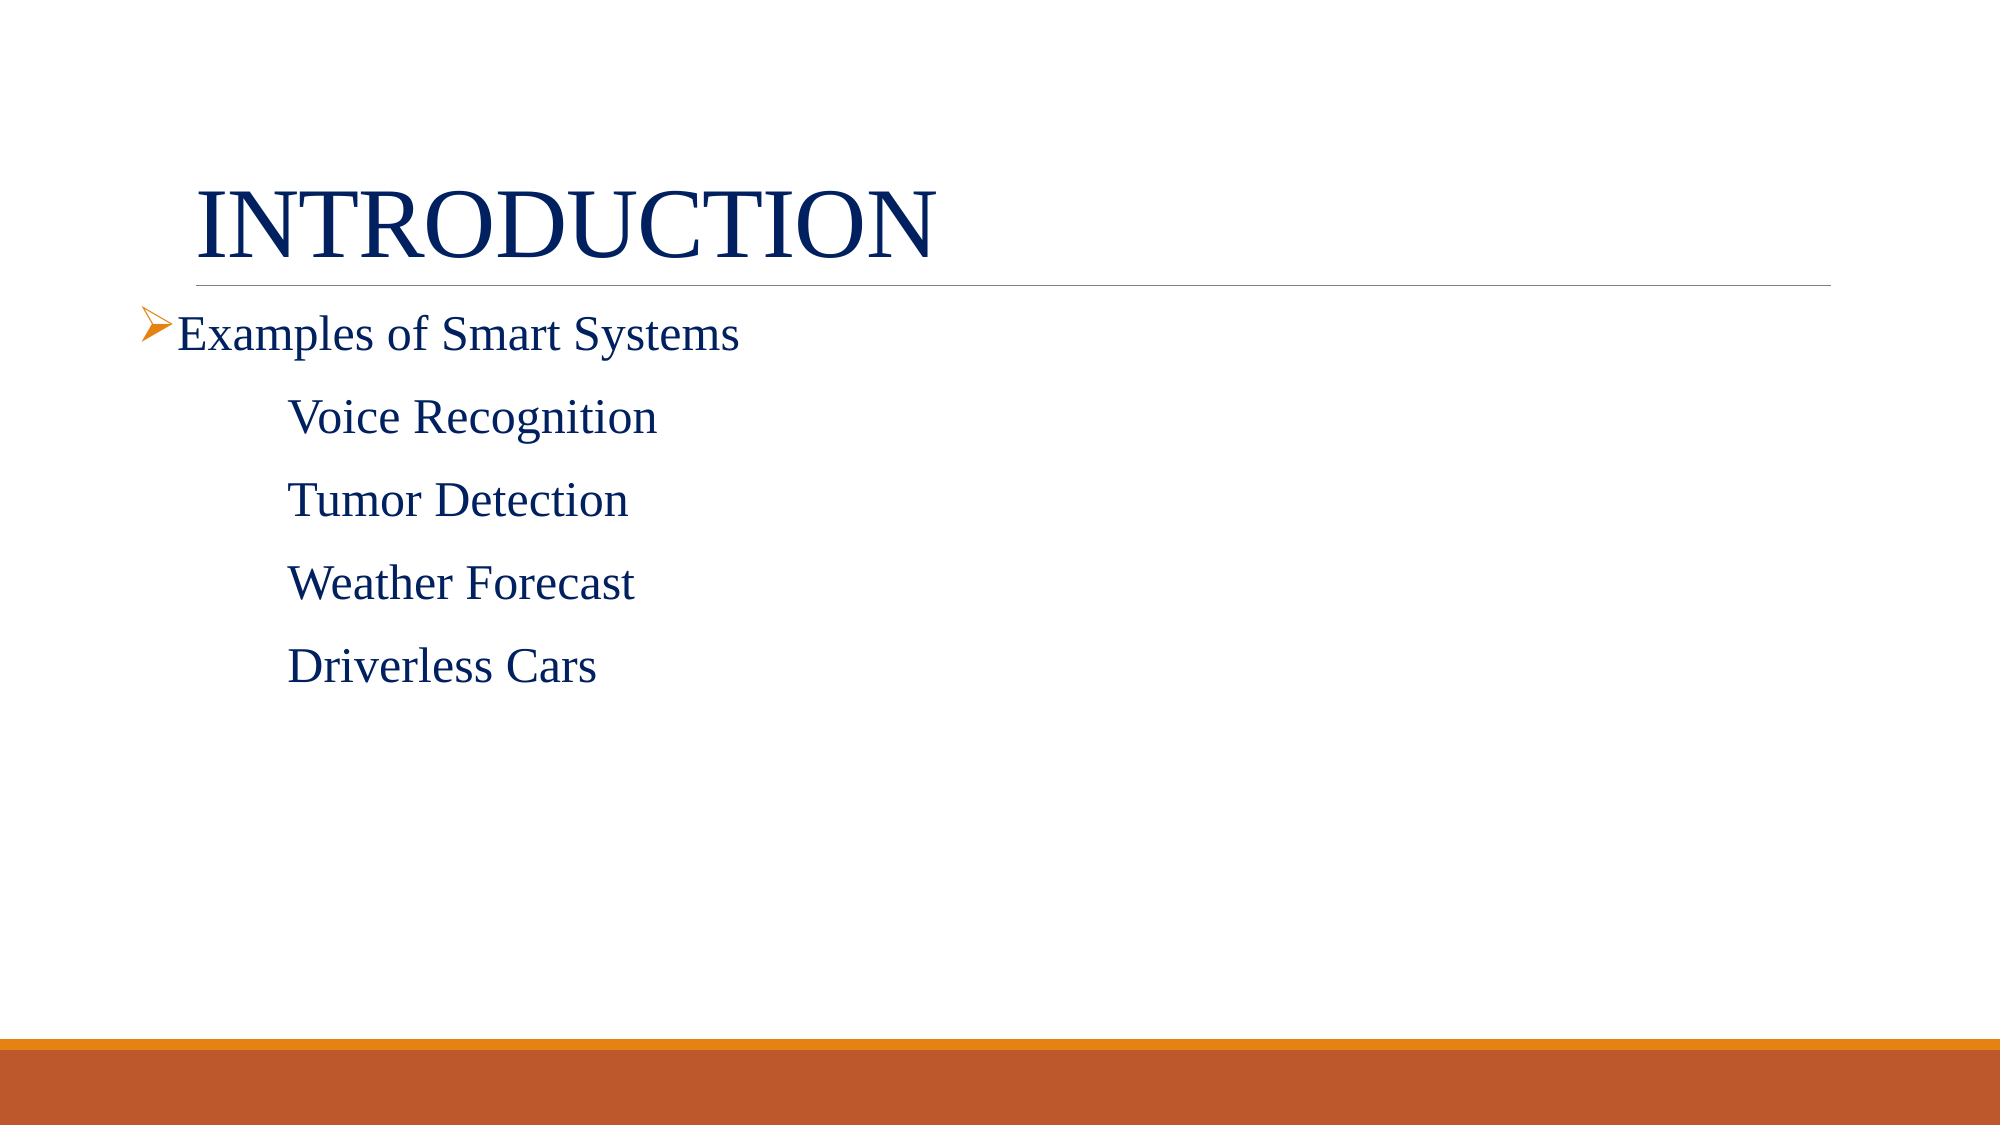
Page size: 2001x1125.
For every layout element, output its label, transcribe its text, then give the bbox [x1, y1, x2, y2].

title INTRODUCTION [180, 47, 1830, 285]
text_box Examples of Smart Systems Voice Recognition Tumor Detection Weather Forecast Driverless Cars [137, 299, 1863, 1046]
